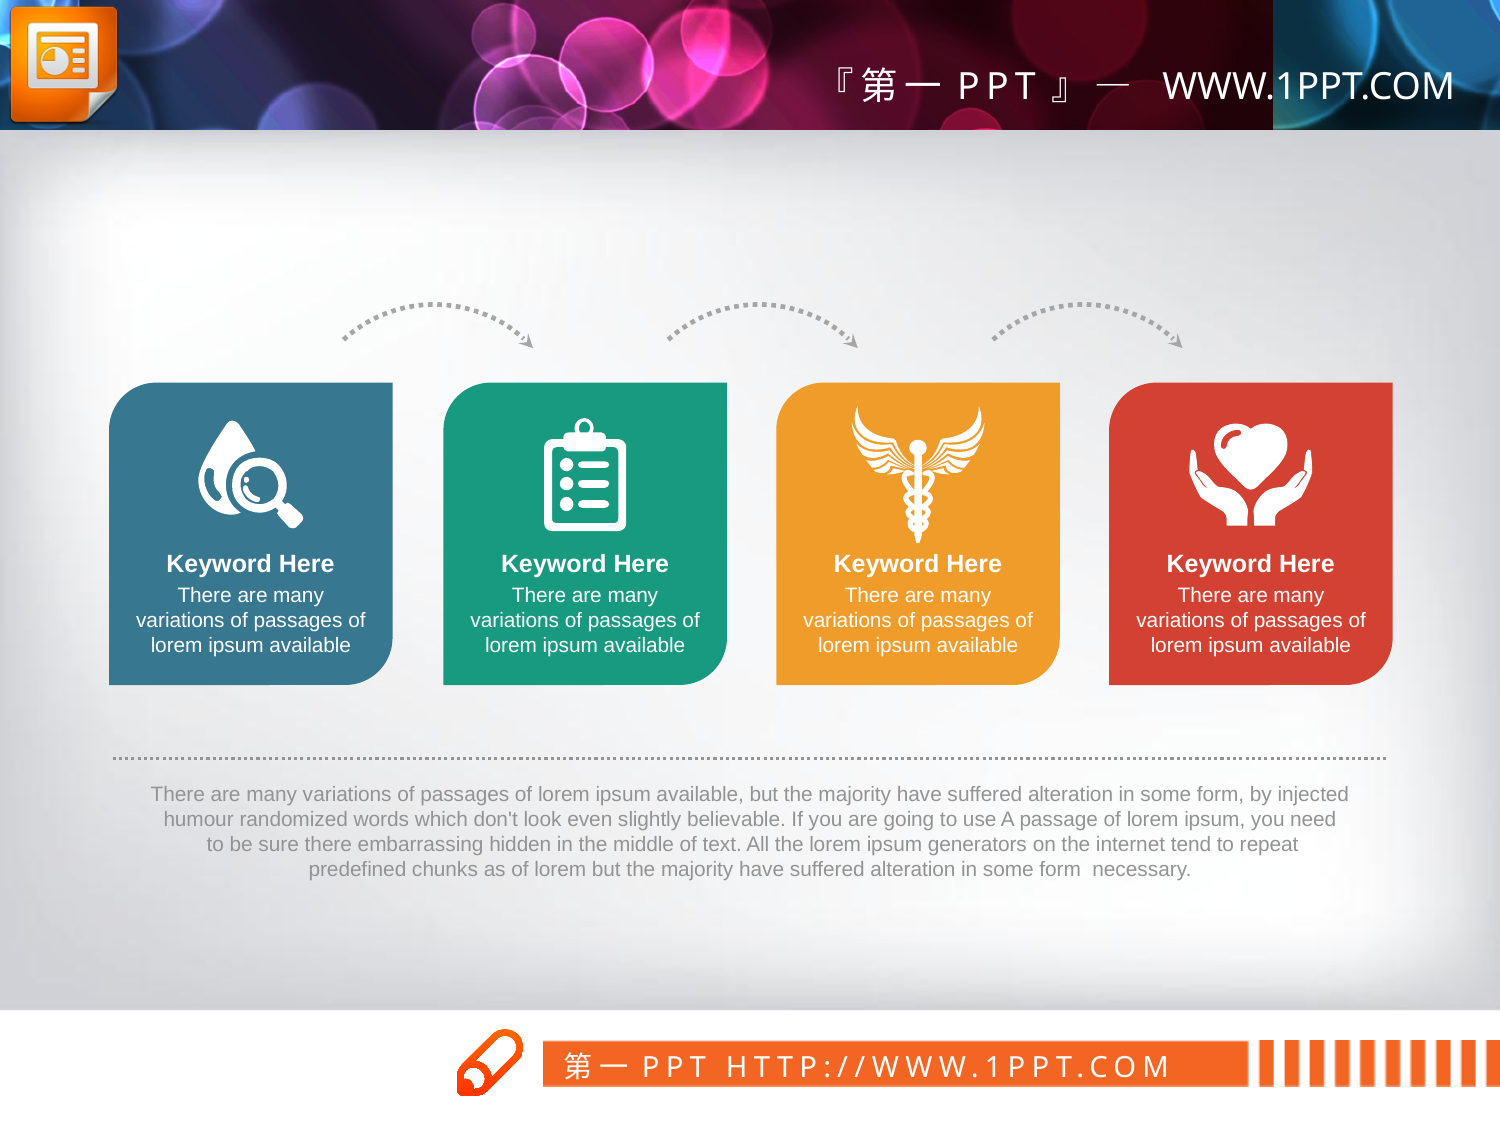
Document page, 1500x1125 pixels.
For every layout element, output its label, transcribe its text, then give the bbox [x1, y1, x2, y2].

text_box Keyword Here There are many variations of passages of lorem ipsum available [452, 540, 718, 665]
text_box [776, 382, 1060, 686]
text_box There are many variations of passages of lorem ipsum available, but the majority have suffered alteration in some form, by injected humour randomized words which don't look even slightly believable. If you are going to use A passage of lorem ipsum, you need to be sure there embarrassing hidden in the middle of text. All the lorem ipsum generators on the internet tend to repeat predefined chunks as of lorem but the majority have suffered alteration in some form necessary. [113, 780, 1387, 881]
picture [543, 1040, 1500, 1087]
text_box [1188, 423, 1313, 526]
text_box Keyword Here There are many variations of passages of lorem ipsum available [118, 540, 384, 665]
text_box [992, 304, 1183, 439]
text_box [343, 304, 534, 439]
text_box [443, 382, 727, 686]
text_box Keyword Here There are many variations of passages of lorem ipsum available [1118, 540, 1384, 665]
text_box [846, 405, 990, 544]
text_box [668, 304, 858, 439]
text_box [109, 382, 393, 686]
text_box [1109, 382, 1393, 686]
picture [0, 0, 1500, 1012]
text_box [543, 417, 627, 532]
text_box Keyword Here There are many variations of passages of lorem ipsum available [785, 540, 1051, 665]
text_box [198, 420, 304, 529]
